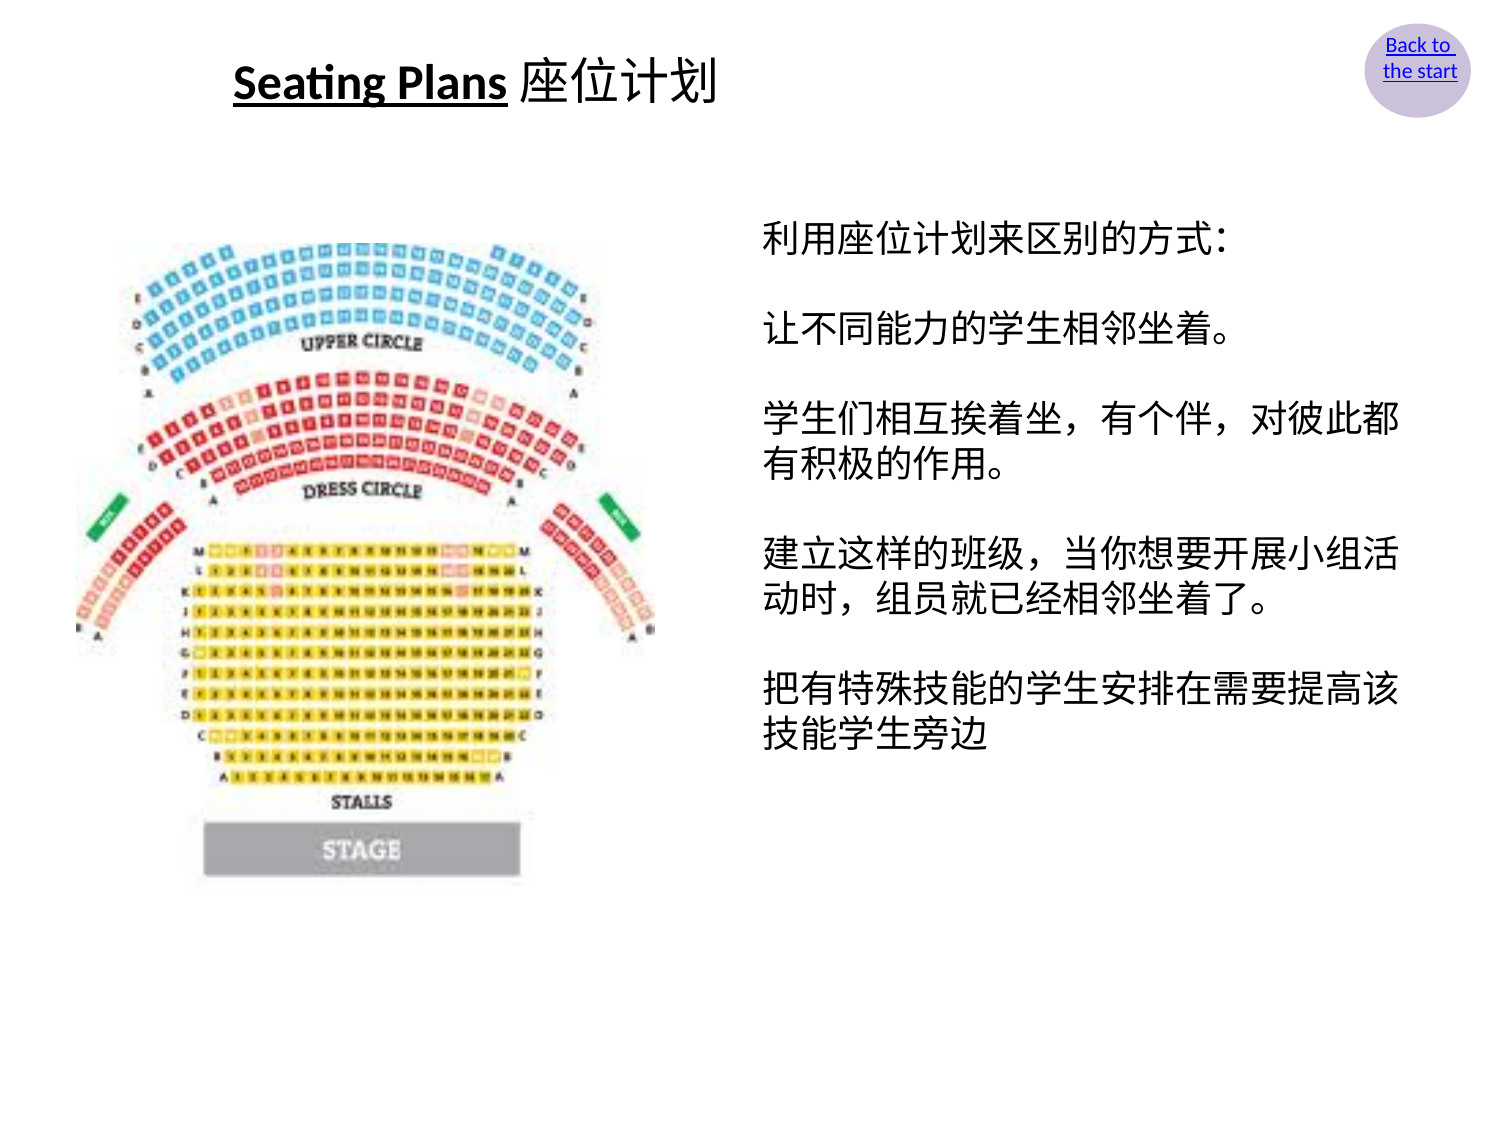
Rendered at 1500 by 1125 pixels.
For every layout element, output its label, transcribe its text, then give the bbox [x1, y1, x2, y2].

text_box 利用座位计划来区别的方式： 让不同能力的学生相邻坐着。 学生们相互挨着坐，有个伴，对彼此都有积极的作用。 建立这样的班级，当你想要开展小组活动时，组员就已经相邻坐着了。 把有特殊技能的学生安排在需要提高该技能学生旁边 [747, 208, 1433, 763]
text_box [1367, 91, 1468, 120]
picture [76, 243, 655, 890]
text_box Seating Plans座位计划 [218, 42, 1223, 118]
text_box Back to the start [1359, 23, 1483, 91]
